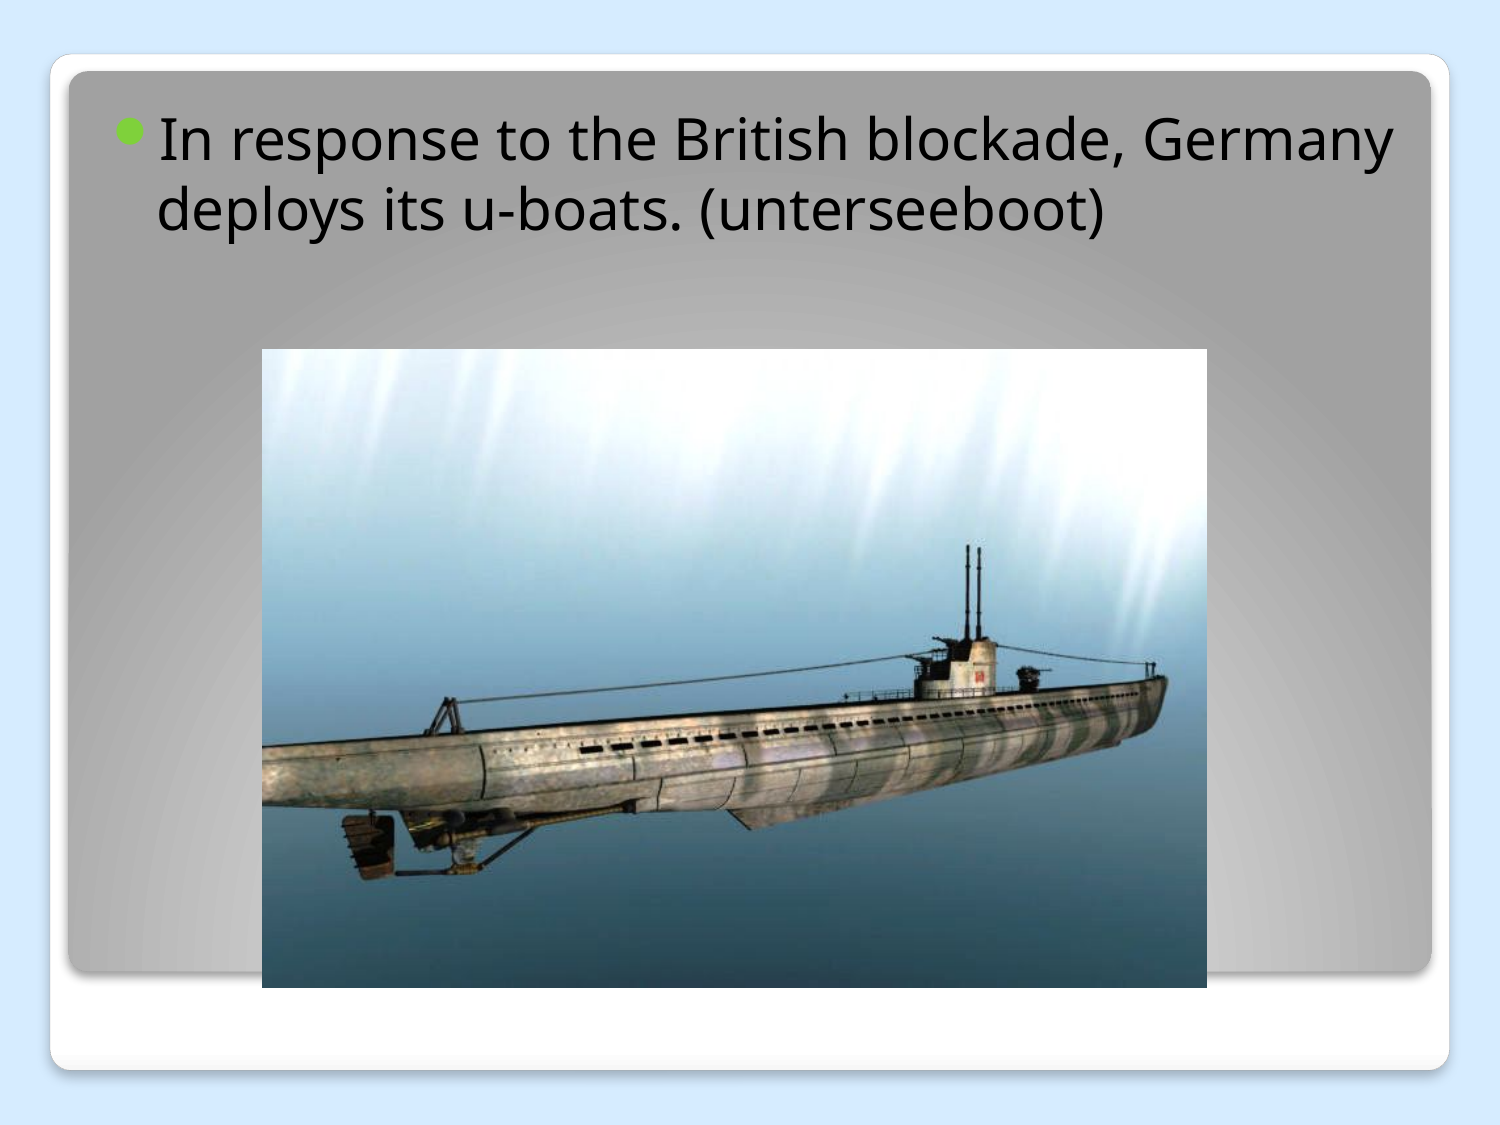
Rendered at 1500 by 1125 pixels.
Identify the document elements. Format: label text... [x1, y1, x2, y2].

picture [262, 349, 1207, 988]
list In response to the British blockade, Germany deploys its u-boats. (unterseeboot) [82, 86, 1425, 774]
